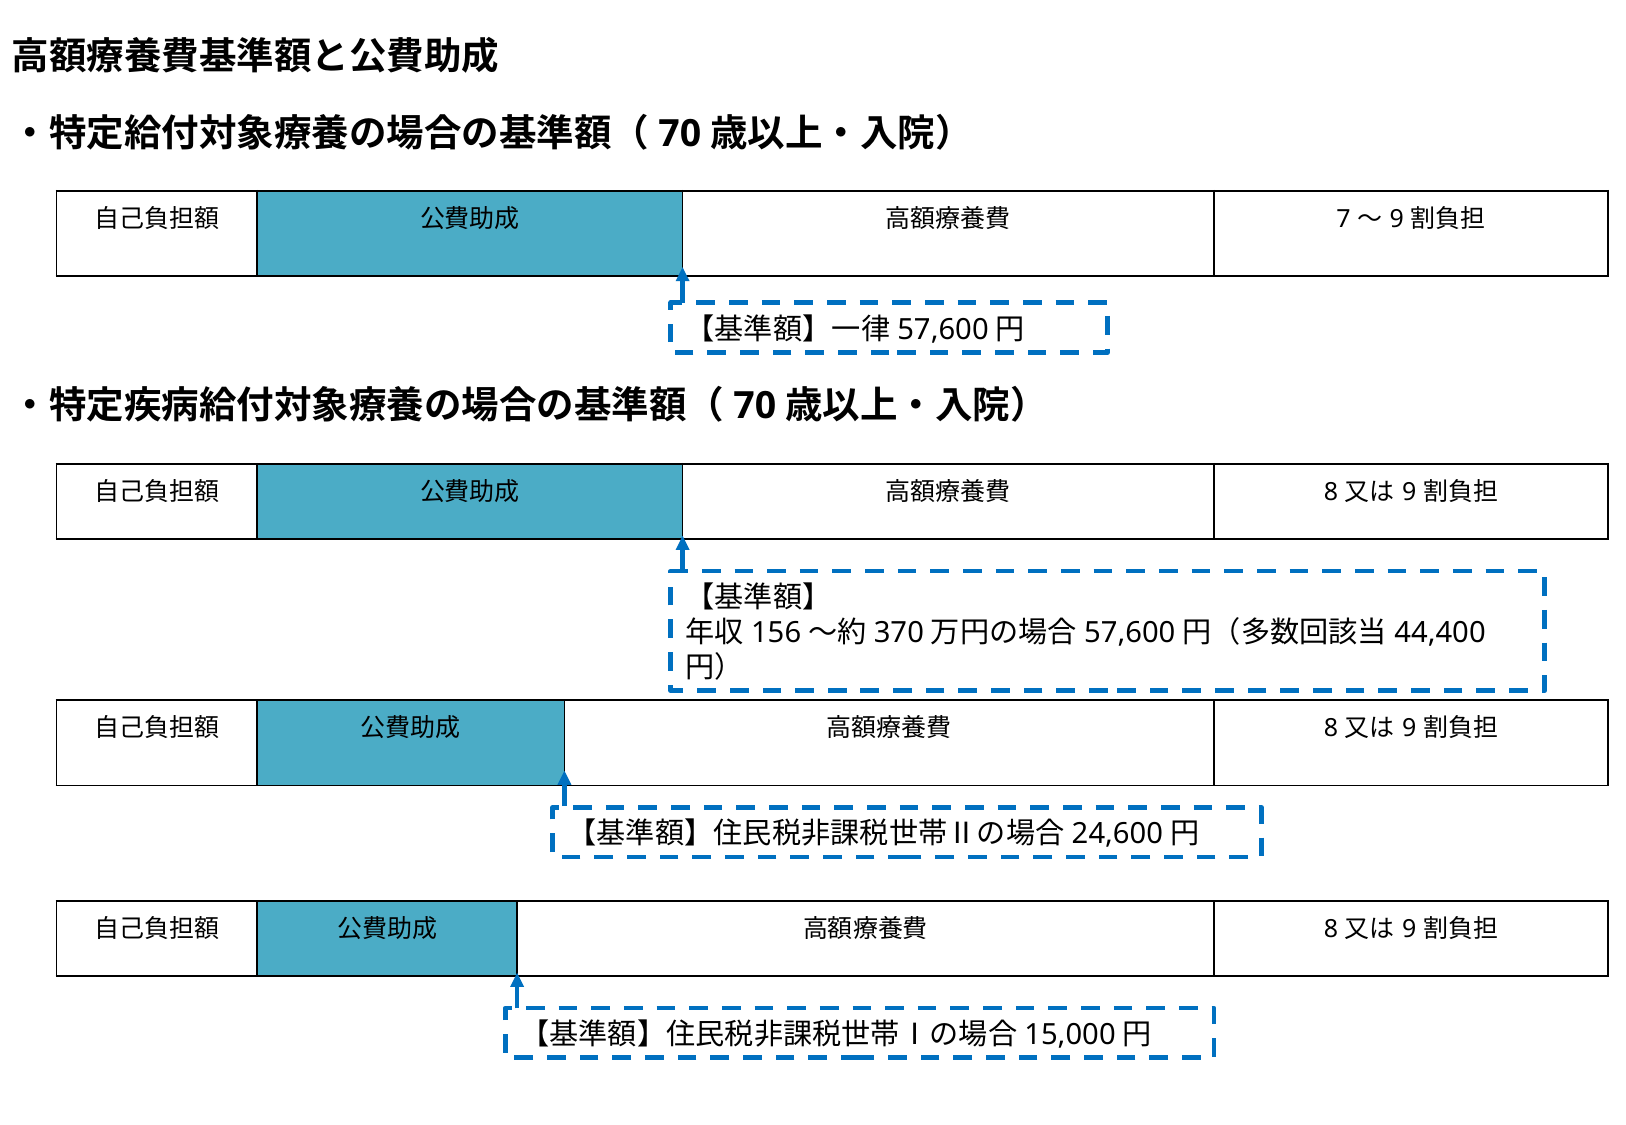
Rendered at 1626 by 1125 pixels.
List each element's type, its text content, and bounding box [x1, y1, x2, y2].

table_header 高額療養費 [683, 192, 1213, 275]
table_header 8又は9割負担 [1215, 701, 1607, 785]
table_header 高額療養費 [565, 701, 1213, 785]
table_header 自己負担額 [57, 902, 256, 975]
text_box 【基準額】住民税非課税世帯Ⅰの場合15,000円 [505, 1008, 1215, 1058]
table_header 高額療養費 [518, 902, 1213, 975]
text_box 【基準額】住民税非課税世帯Ⅱの場合24,600円 [552, 807, 1262, 857]
table_header 8又は9割負担 [1215, 465, 1607, 538]
table_header 公費助成 [258, 465, 682, 538]
text_box 【基準額】一律57,600円 [670, 302, 1108, 353]
table_header 公費助成 [258, 902, 516, 975]
table_header 8又は9割負担 [1215, 902, 1607, 975]
text_box 【基準額】 年収156～約370万円の場合57,600円（多数回該当44,400円） [670, 571, 1545, 691]
table_header 公費助成 [258, 701, 564, 785]
table_header 7～9割負担 [1215, 192, 1607, 275]
table_header 自己負担額 [57, 192, 256, 275]
table_header 自己負担額 [57, 701, 256, 785]
table_header 自己負担額 [57, 465, 256, 538]
table_header 公費助成 [258, 192, 682, 275]
subtitle 高額療養費基準額と公費助成 ・特定給付対象療養の場合の基準額（70歳以上・入院） ・特定疾病給付対象療養の場合の基準額（70歳以上・入院） [0, 7, 1625, 1102]
table_header 高額療養費 [683, 465, 1213, 538]
